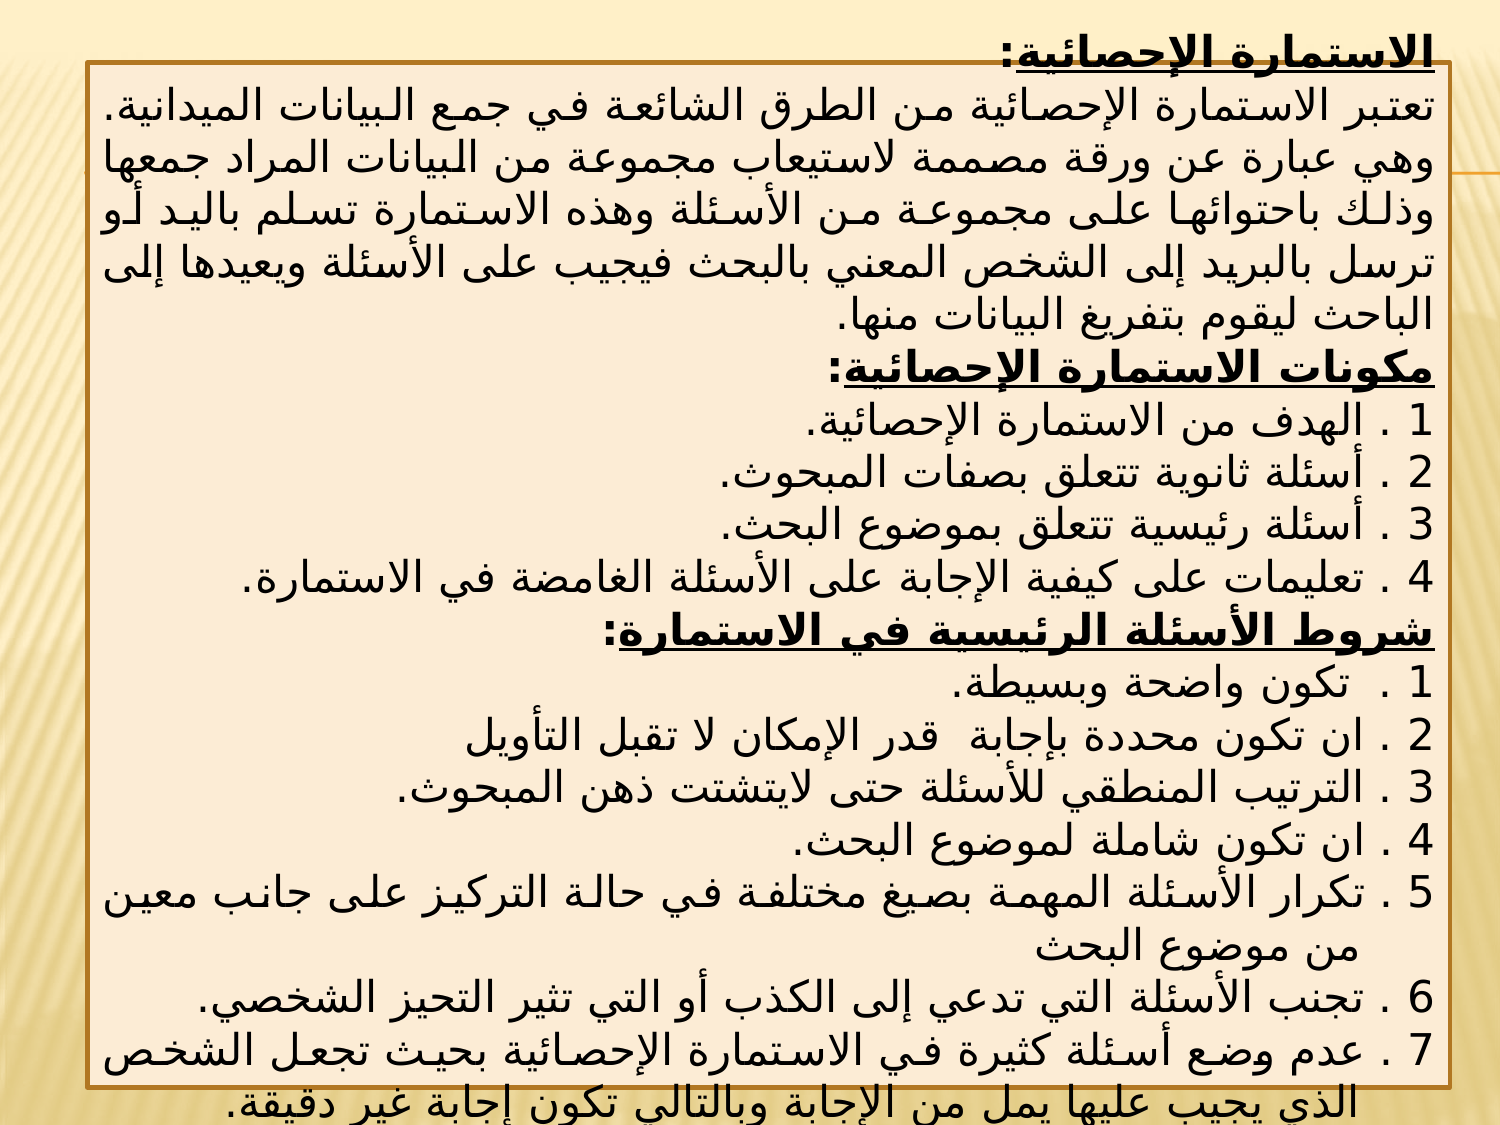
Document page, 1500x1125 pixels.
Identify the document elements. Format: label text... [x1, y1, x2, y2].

text_box الاستمارة الإحصائية: تعتبر الاستمارة الإحصائية من الطرق الشائعة في جمع البيانات الميدانية. وهي عبارة عن ورقة مصممة لاستيعاب مجموعة من البيانات المراد جمعها وذلك باحتوائها على مجموعة من الأسئلة وهذه الاستمارة تسلم باليد أو ترسل بالبريد إلى الشخص المعني بالبحث فيجيب على الأسئلة ويعيدها إلى الباحث ليقوم بتفريغ البيانات منها. مكونات الاستمارة الإحصائية: 1 . الهدف من الاستمارة الإحصائية. 2 . أسئلة ثانوية تتعلق بصفات المبحوث. 3 . أسئلة رئيسية تتعلق بموضوع البحث. 4 . تعليمات على كيفية الإجابة على الأسئلة الغامضة في الاستمارة. شروط الأسئلة الرئيسية في الاستمارة: 1 . تكون واضحة وبسيطة. 2 . ان تكون محددة بإجابة قدر الإمكان لا تقبل التأويل 3 . الترتيب المنطقي للأسئلة حتى لايتشتت ذهن المبحوث. 4 . ان تكون شاملة لموضوع البحث. 5 . تكرار الأسئلة المهمة بصيغ مختلفة في حالة التركيز على جانب معين من موضوع البحث 6 . تجنب الأسئلة التي تدعي إلى الكذب أو التي تثير التحيز الشخصي. 7 . عدم وضع أسئلة كثيرة في الاستمارة الإحصائية بحيث تجعل الشخص الذي يجيب عليها يمل من الإجابة وبالتالي تكون إجابة غير دقيقة. [85, 60, 1452, 1090]
